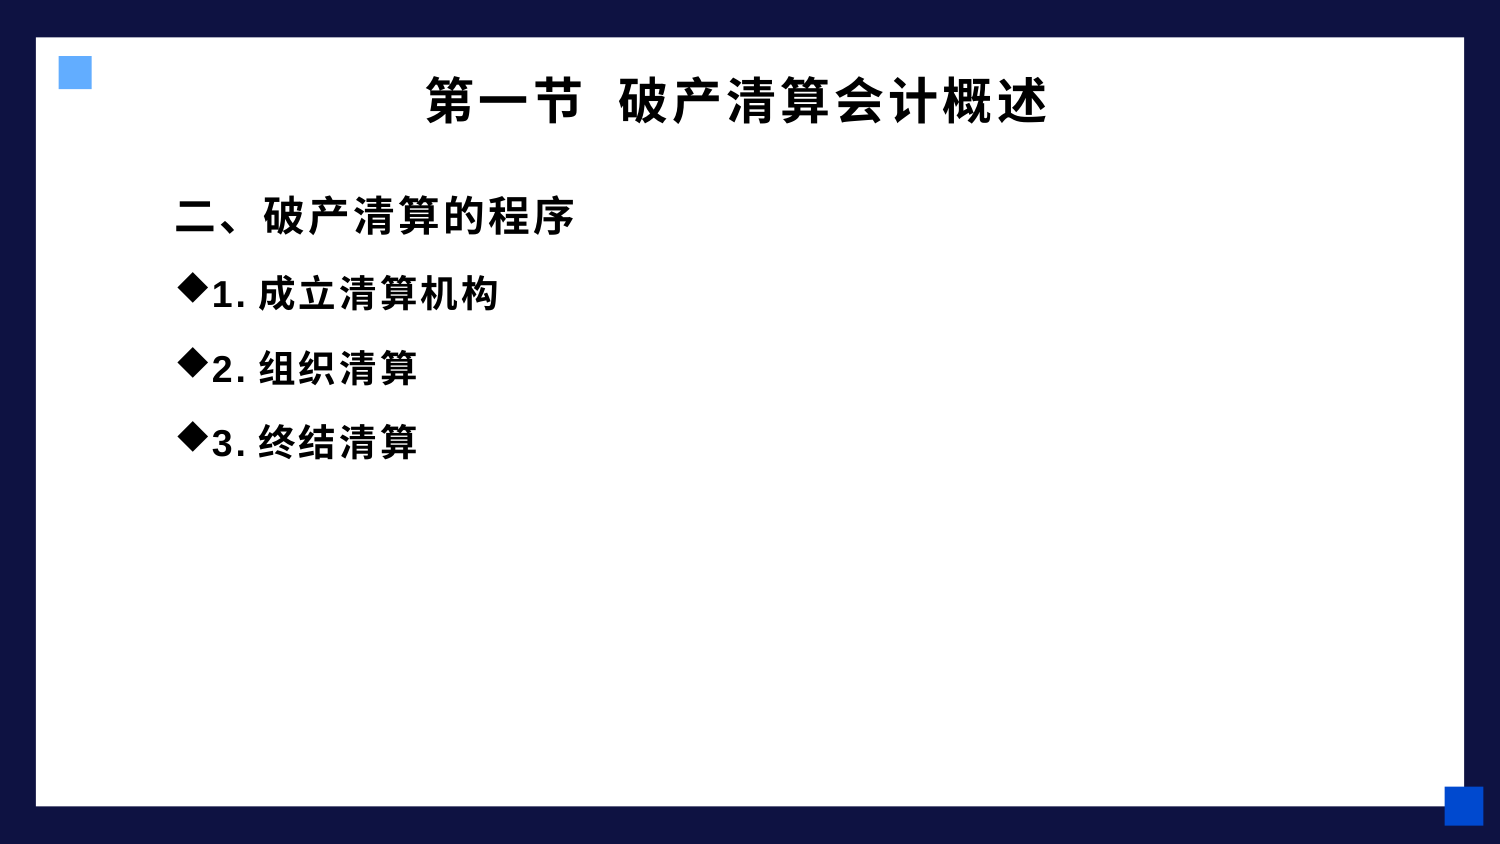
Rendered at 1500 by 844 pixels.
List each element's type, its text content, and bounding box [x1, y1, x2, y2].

list 二、破产清算的程序 1.成立清算机构 2.组织清算 3.终结清算 [157, 179, 1343, 604]
title 第一节 破产清算会计概述 [141, 48, 1327, 138]
